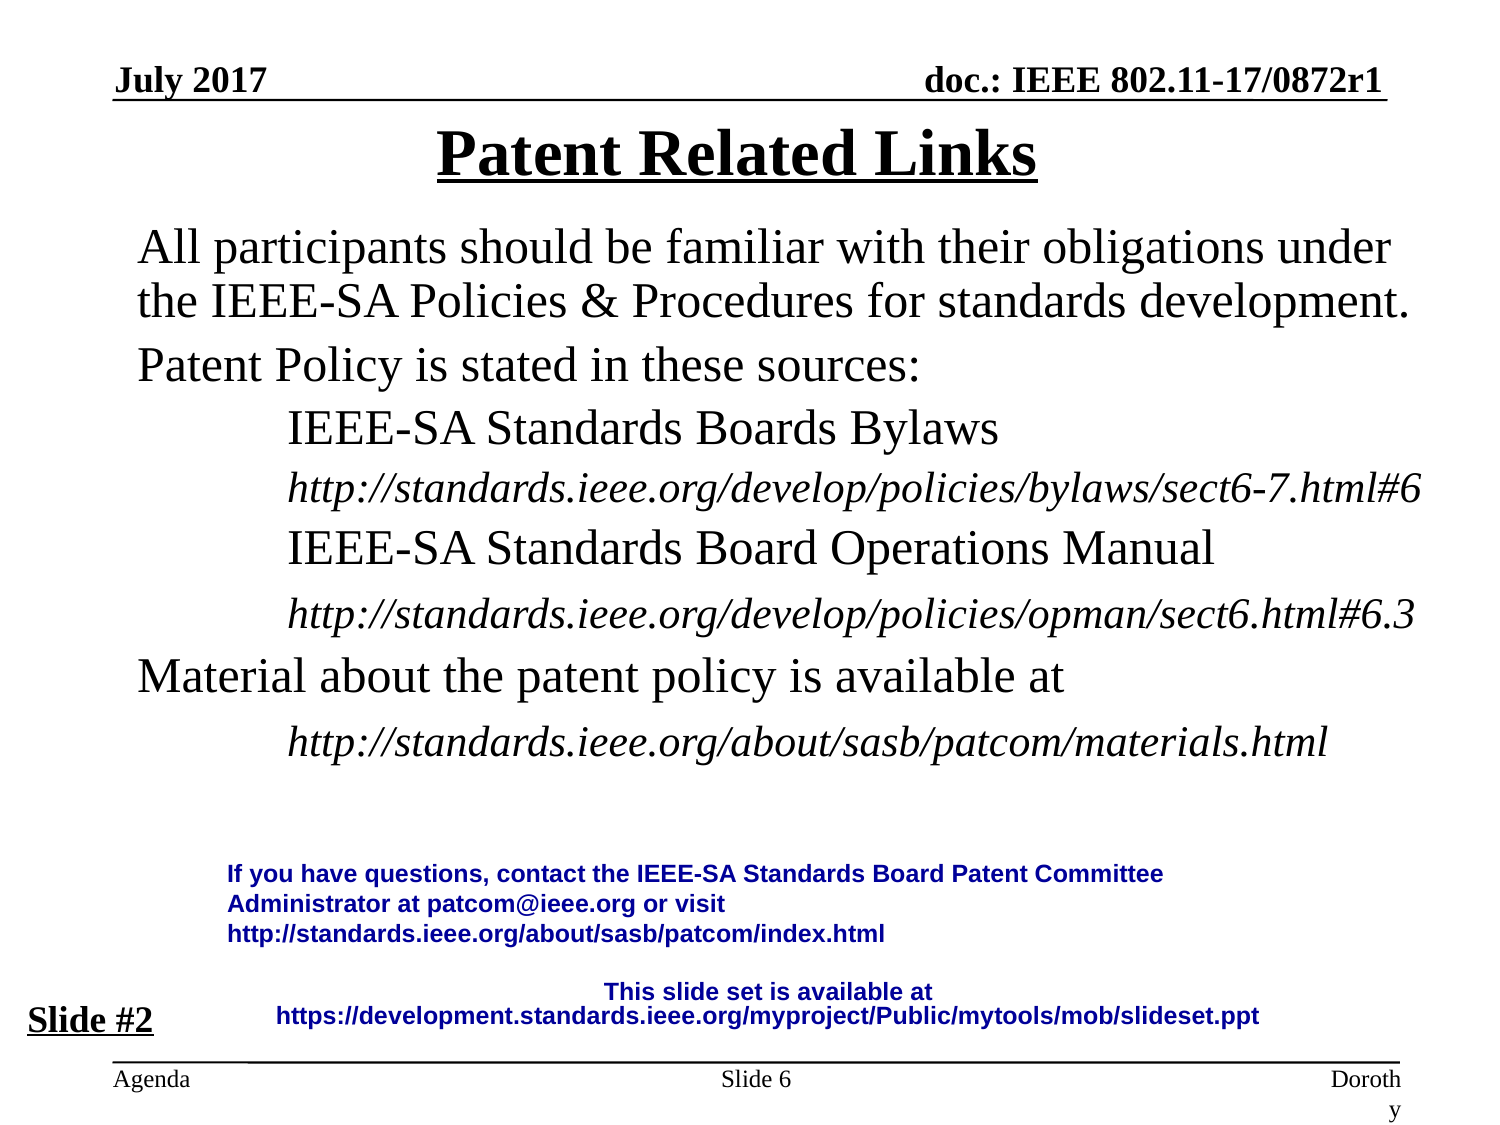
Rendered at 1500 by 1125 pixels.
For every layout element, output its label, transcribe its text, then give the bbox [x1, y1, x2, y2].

text_box If you have questions, contact the IEEE-SA Standards Board Patent Committee Administrator at patcom@ieee.org or visit http://standards.ieee.org/about/sasb/patcom/index.html This slide set is available at https://development.standards.ieee.org/myproject/Public/mytools/mob/slideset.ppt [212, 849, 1325, 1037]
list All participants should be familiar with their obligations under the IEEE-SA Policies & Procedures for standards development. Patent Policy is stated in these sources: IEEE-SA Standards Boards Bylaws http://standards.ieee.org/develop/policies/bylaws/sect6-7.html#6 IEEE-SA Standards Board Operations Manual http://standards.ieee.org/develop/policies/opman/sect6.html#6.3 Material about the patent policy is available at http://standards.ieee.org/about/sasb/patcom/materials.html [0, 212, 1475, 850]
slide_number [114, 54, 425, 100]
footer Dorothy Stanley, HP Enterprise [1325, 1062, 1402, 1093]
text_box Slide #2 [12, 987, 169, 1048]
title Patent Related Links [99, 54, 1375, 212]
slide_number Slide 6 [712, 1062, 800, 1093]
